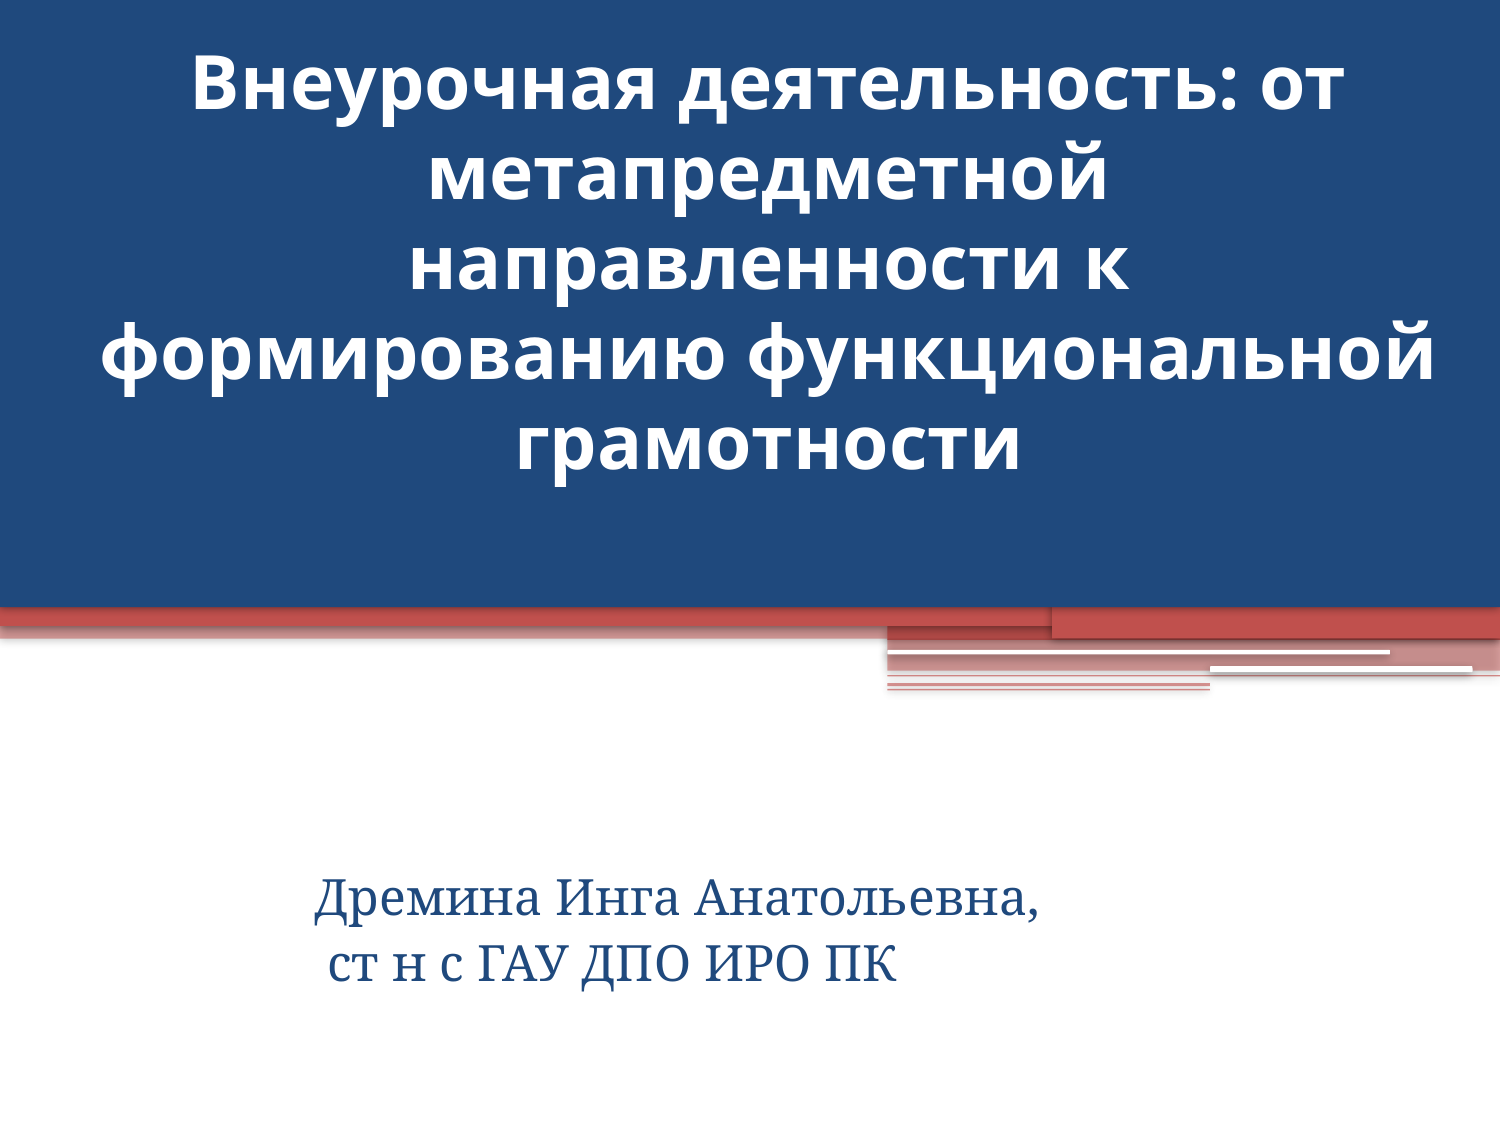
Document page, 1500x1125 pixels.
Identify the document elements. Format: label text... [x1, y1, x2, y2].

title Внеурочная деятельность: от метапредметной направленности к формированию функциональной грамотности [75, 137, 1463, 492]
subtitle Дремина Инга Анатольевна, ст н с ГАУ ДПО ИРО ПК [289, 857, 1102, 1051]
